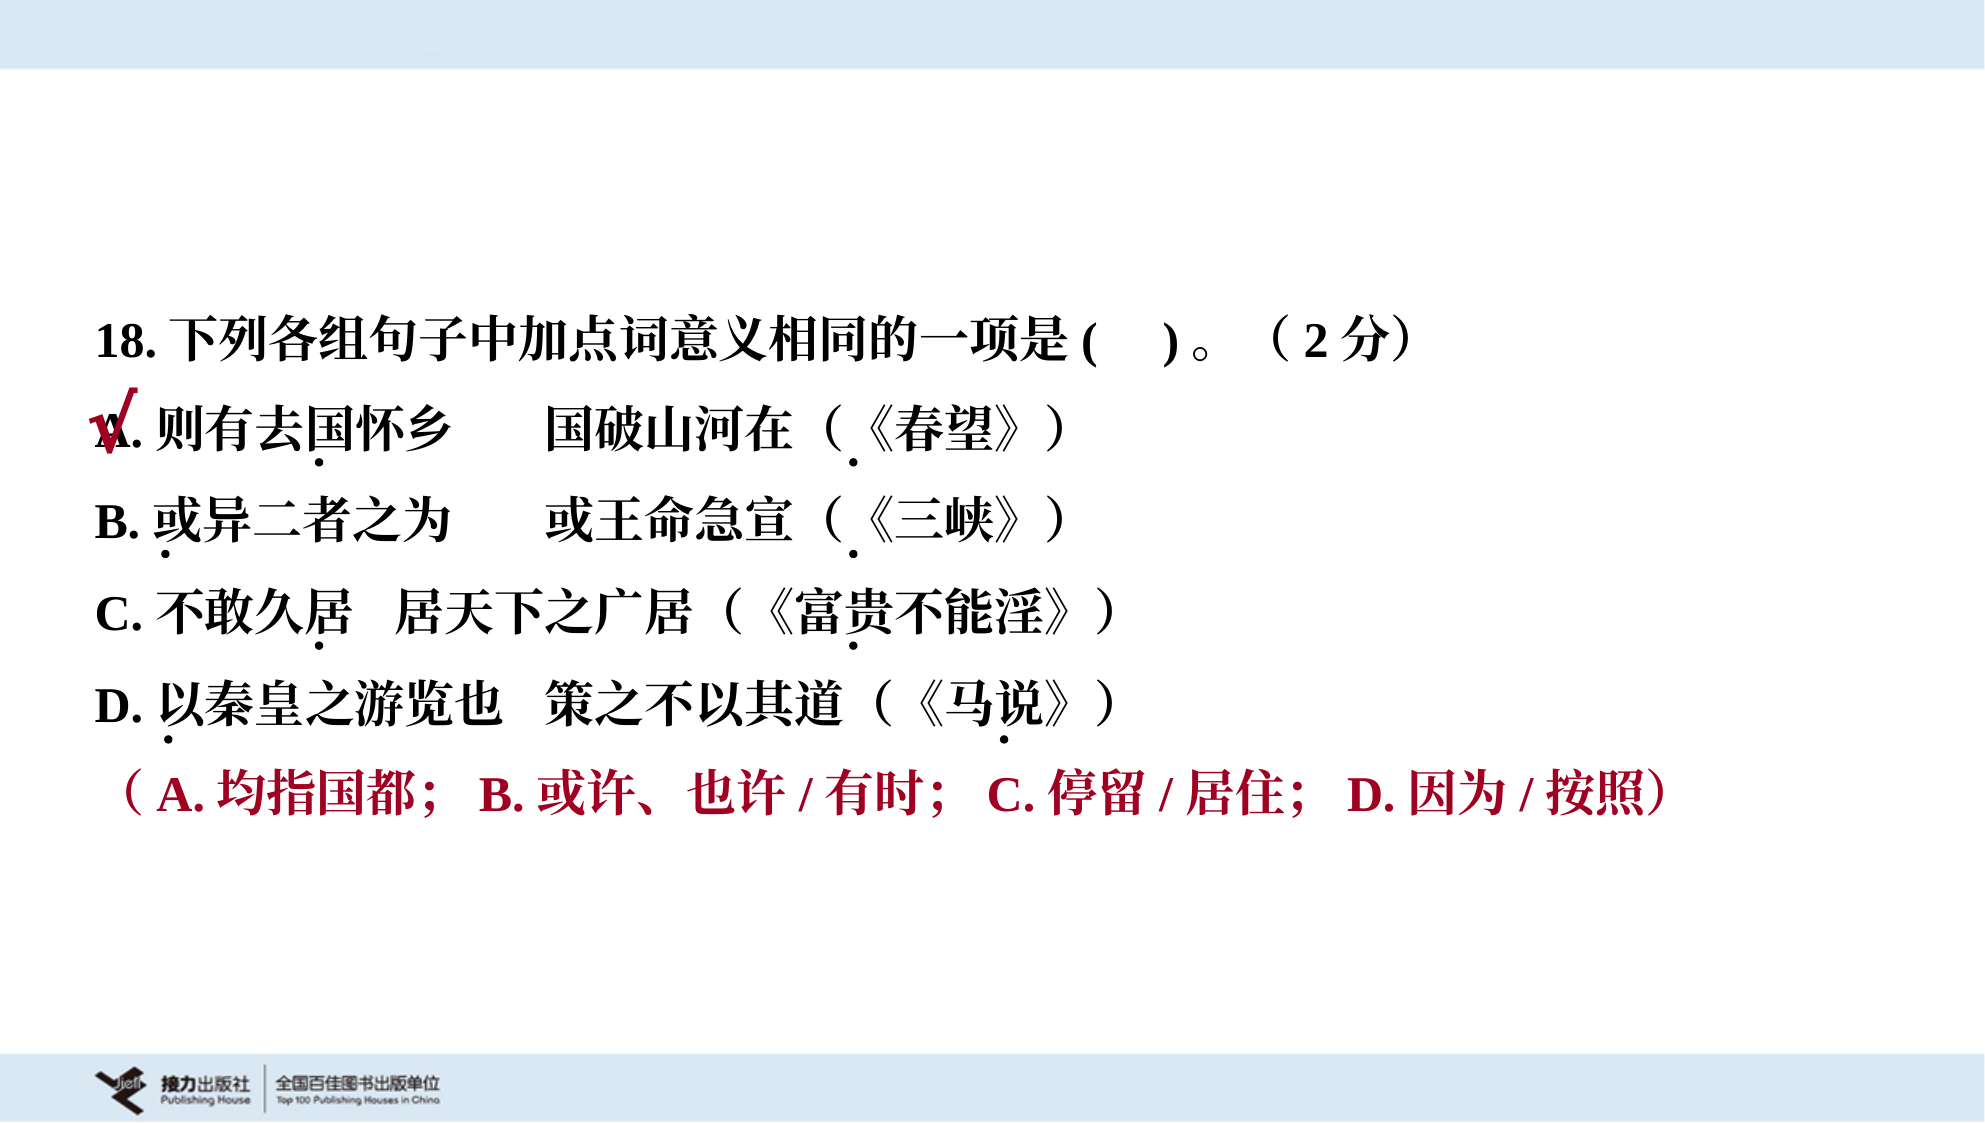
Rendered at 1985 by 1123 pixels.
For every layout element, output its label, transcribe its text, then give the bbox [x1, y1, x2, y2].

text_box [849, 458, 858, 467]
text_box [314, 458, 324, 467]
text_box [999, 735, 1009, 744]
text_box [164, 735, 173, 744]
text_box A.则有去国怀乡 国破山河在（《春望》） B.或异二者之为 或王命急宣（《三峡》） C.不敢久居 居天下之广居（《富贵不能淫》） D.以秦皇之游览也 策之不以其道（《马说》） [94, 365, 1892, 733]
picture [0, 0, 1985, 1122]
text_box [849, 641, 858, 650]
text_box [314, 641, 324, 650]
text_box 18.下列各组句子中加点词意义相同的一项是( )。（2分） [94, 279, 1892, 365]
text_box [849, 549, 858, 559]
text_box （A.均指国都；B.或许、也许/有时；C.停留/居住；D.因为/按照） [94, 734, 1892, 822]
text_box √ [86, 375, 139, 468]
text_box [161, 549, 170, 559]
